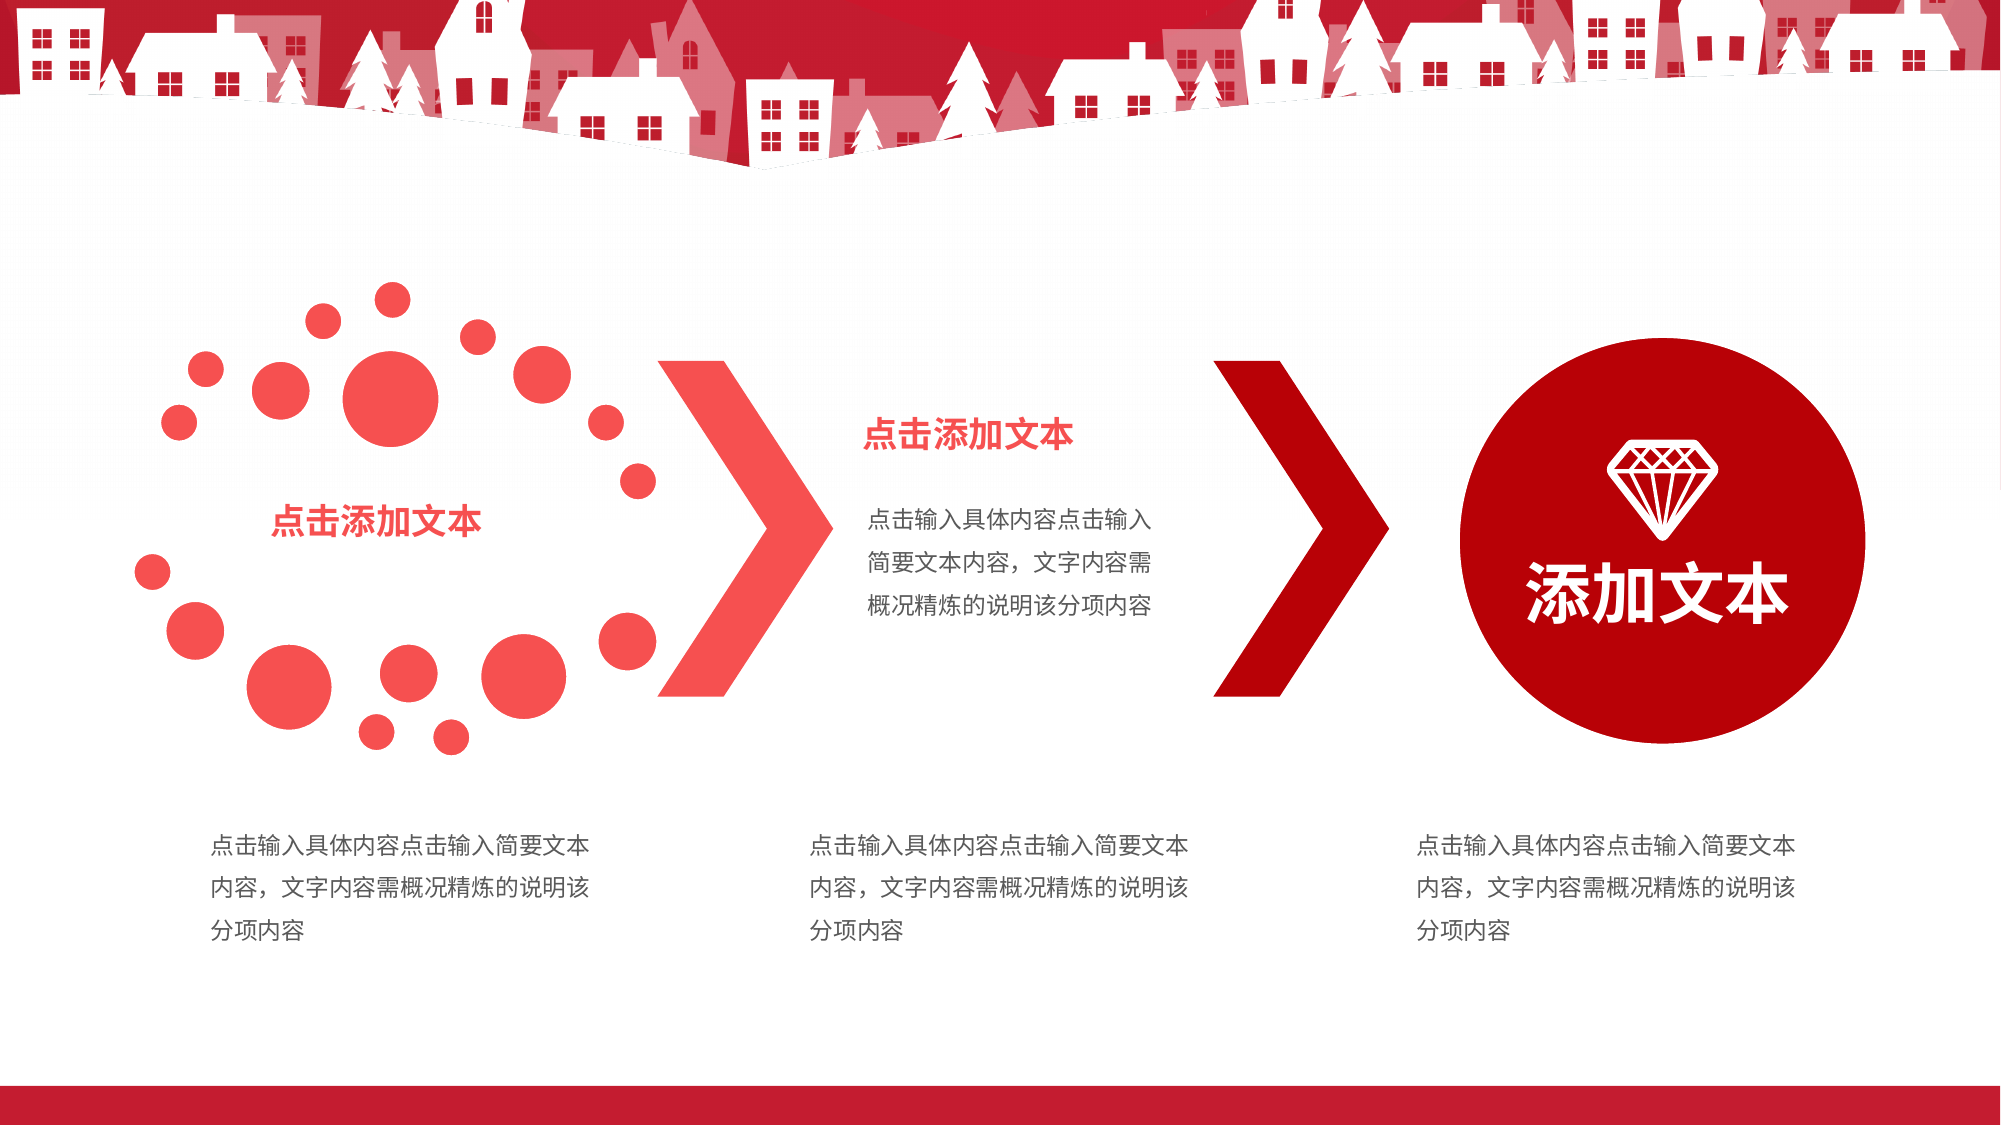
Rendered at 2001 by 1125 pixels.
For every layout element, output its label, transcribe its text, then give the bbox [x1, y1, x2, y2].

text_box [617, 461, 659, 502]
text_box [585, 402, 627, 443]
text_box [249, 359, 312, 422]
text_box [164, 599, 227, 662]
text_box [596, 610, 659, 673]
text_box 点击输入具体内容点击输入简要文本内容，文字内容需概况精炼的说明该分项内容 [1401, 808, 1813, 952]
text_box [511, 343, 574, 406]
text_box [457, 317, 498, 358]
text_box [185, 349, 226, 390]
text_box [657, 360, 834, 697]
text_box [160, 451, 640, 610]
text_box [431, 717, 472, 758]
text_box 点击添加文本 [255, 491, 499, 549]
text_box [340, 349, 441, 450]
text_box [377, 642, 440, 705]
text_box [159, 402, 200, 443]
text_box 点击输入具体内容点击输入简要文本内容，文字内容需概况精炼的说明该分项内容 [852, 483, 1190, 627]
text_box 点击添加文本 [847, 404, 1091, 463]
text_box 点击输入具体内容点击输入简要文本内容，文字内容需概况精炼的说明该分项内容 [195, 808, 607, 952]
text_box [1457, 335, 1868, 746]
text_box [479, 631, 569, 722]
text_box [1606, 439, 1719, 541]
picture [0, 0, 2001, 520]
text_box [244, 642, 334, 732]
text_box [132, 551, 173, 593]
text_box [356, 711, 397, 753]
text_box 点击输入具体内容点击输入简要文本内容，文字内容需概况精炼的说明该分项内容 [794, 808, 1206, 952]
text_box 添加文本 [1509, 544, 1807, 639]
text_box [372, 279, 413, 320]
text_box [303, 301, 344, 342]
text_box [1213, 360, 1390, 697]
